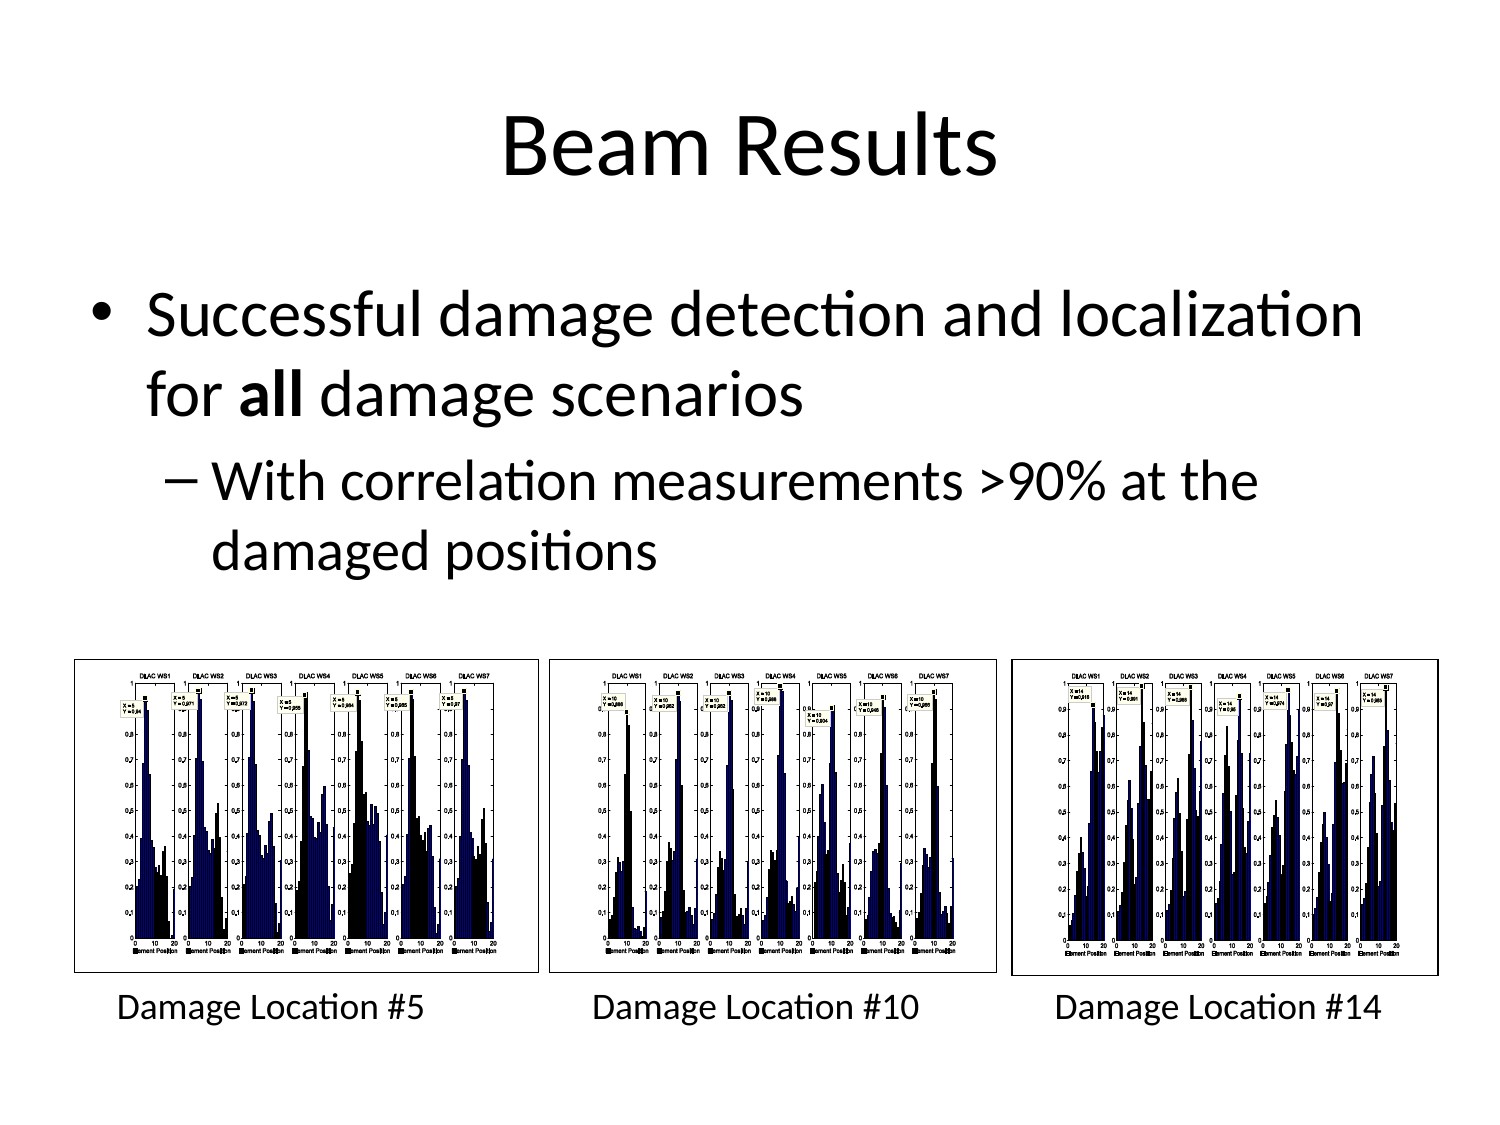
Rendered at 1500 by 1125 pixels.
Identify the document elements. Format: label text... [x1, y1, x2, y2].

list Successful damage detection and localization for all damage scenarios With correlation measurements >90% at the damaged positions [75, 262, 1425, 1005]
picture [1012, 659, 1438, 976]
title Beam Results [75, 45, 1425, 233]
text_box Damage Location #10 [577, 982, 935, 1035]
picture [74, 659, 539, 973]
text_box Damage Location #5 [102, 982, 441, 1035]
picture [549, 659, 996, 973]
text_box Damage Location #14 [1039, 983, 1398, 1035]
